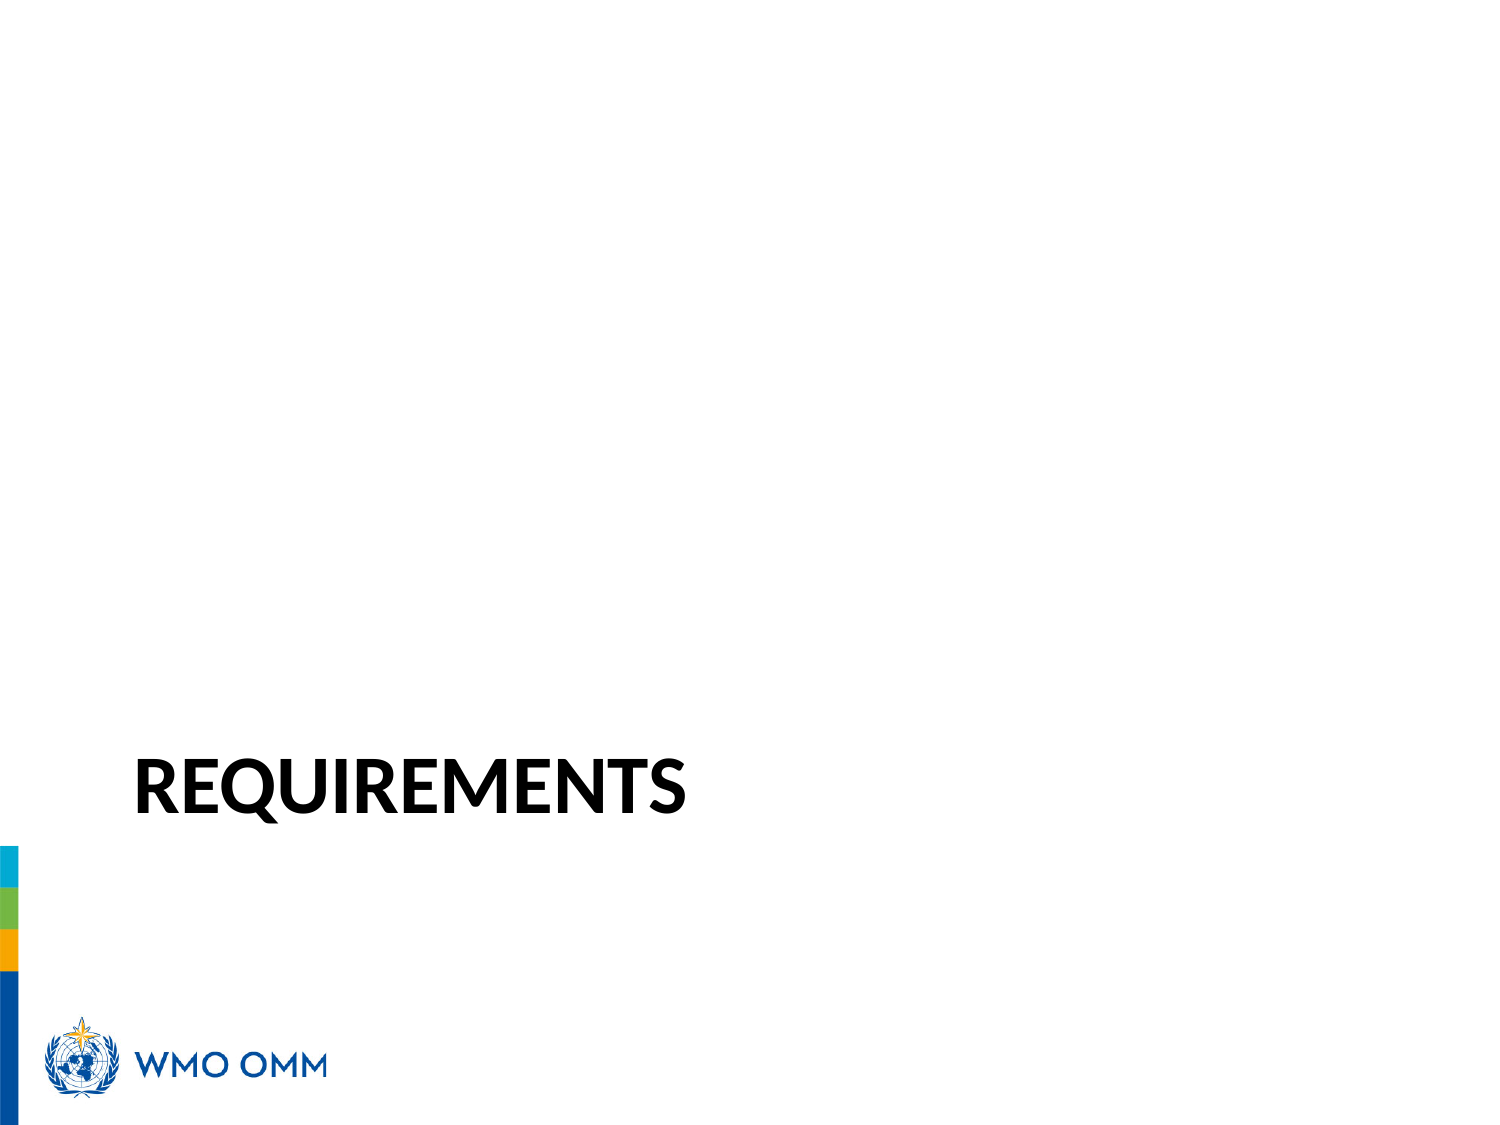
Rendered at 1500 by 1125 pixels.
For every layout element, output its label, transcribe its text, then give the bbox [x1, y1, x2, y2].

title Requirements [118, 722, 1394, 947]
picture [0, 845, 327, 1125]
